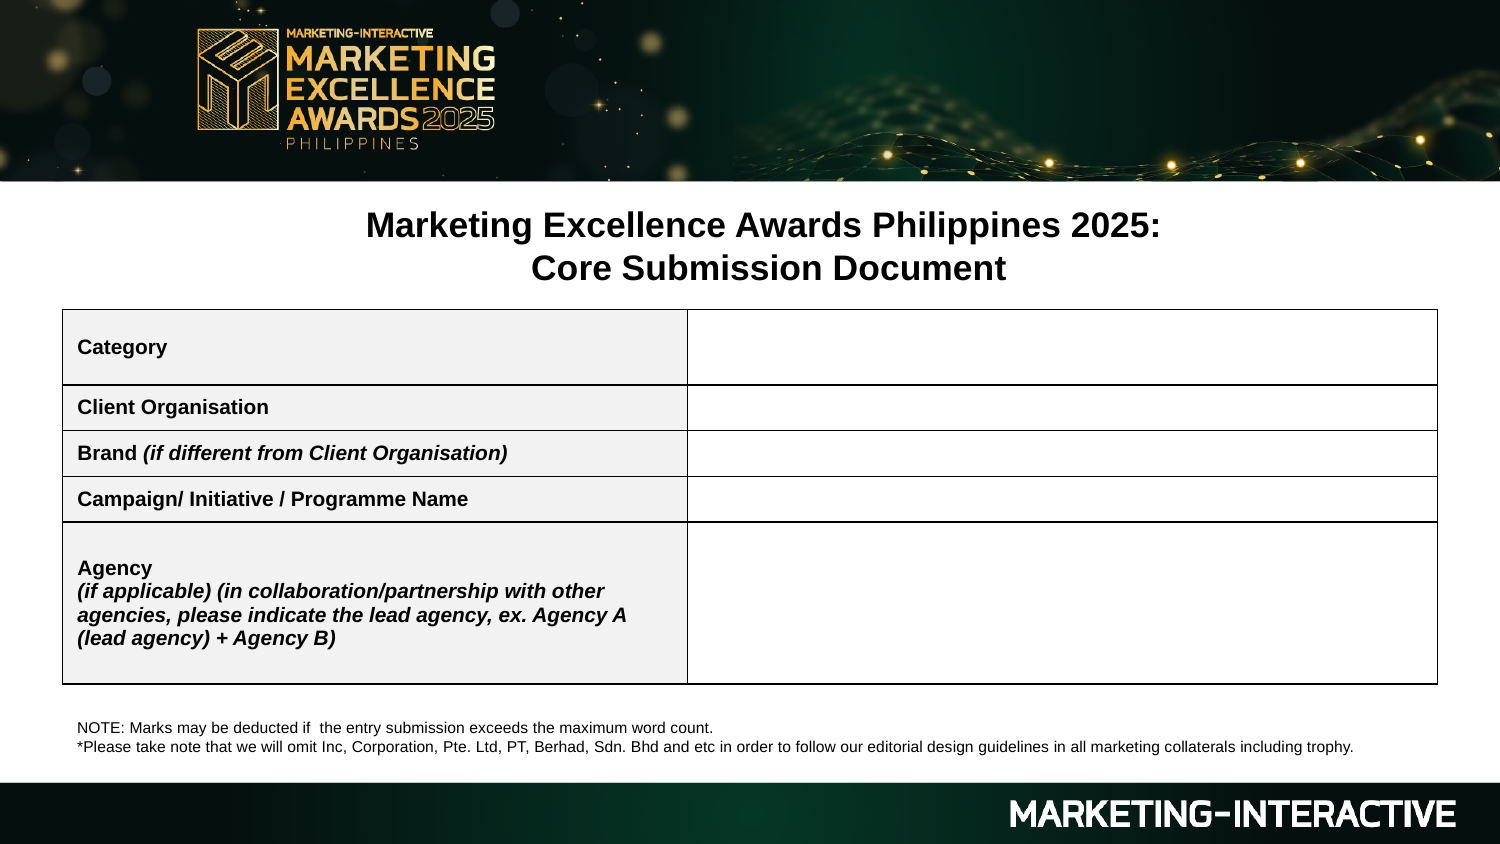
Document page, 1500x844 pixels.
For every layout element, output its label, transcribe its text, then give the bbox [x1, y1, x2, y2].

text_box NOTE: Marks may be deducted if the entry submission exceeds the maximum word count. *Please take note that we will omit Inc, Corporation, Pte. Ltd, PT, Berhad, Sdn. Bhd and etc in order to follow our editorial design guidelines in all marketing collaterals including trophy. [62, 710, 1464, 763]
table_cell Client Organisation [63, 386, 687, 430]
table_cell [688, 477, 1437, 521]
table_cell [688, 386, 1437, 430]
text_box Marketing Excellence Awards Philippines 2025: Core Submission Document [300, 195, 1238, 295]
table_cell Agency (if applicable) (in collaboration/partnership with other agencies, please indicate the lead agency, ex. Agency A (lead agency) + Agency B) [63, 523, 687, 683]
table_header Category [63, 310, 687, 384]
table_cell Campaign/ Initiative / Programme Name [63, 477, 687, 521]
table_cell [688, 431, 1437, 476]
table_header [688, 310, 1437, 384]
picture [0, 0, 1500, 844]
table_cell [688, 523, 1437, 683]
table_cell Brand (if different from Client Organisation) [63, 431, 687, 476]
